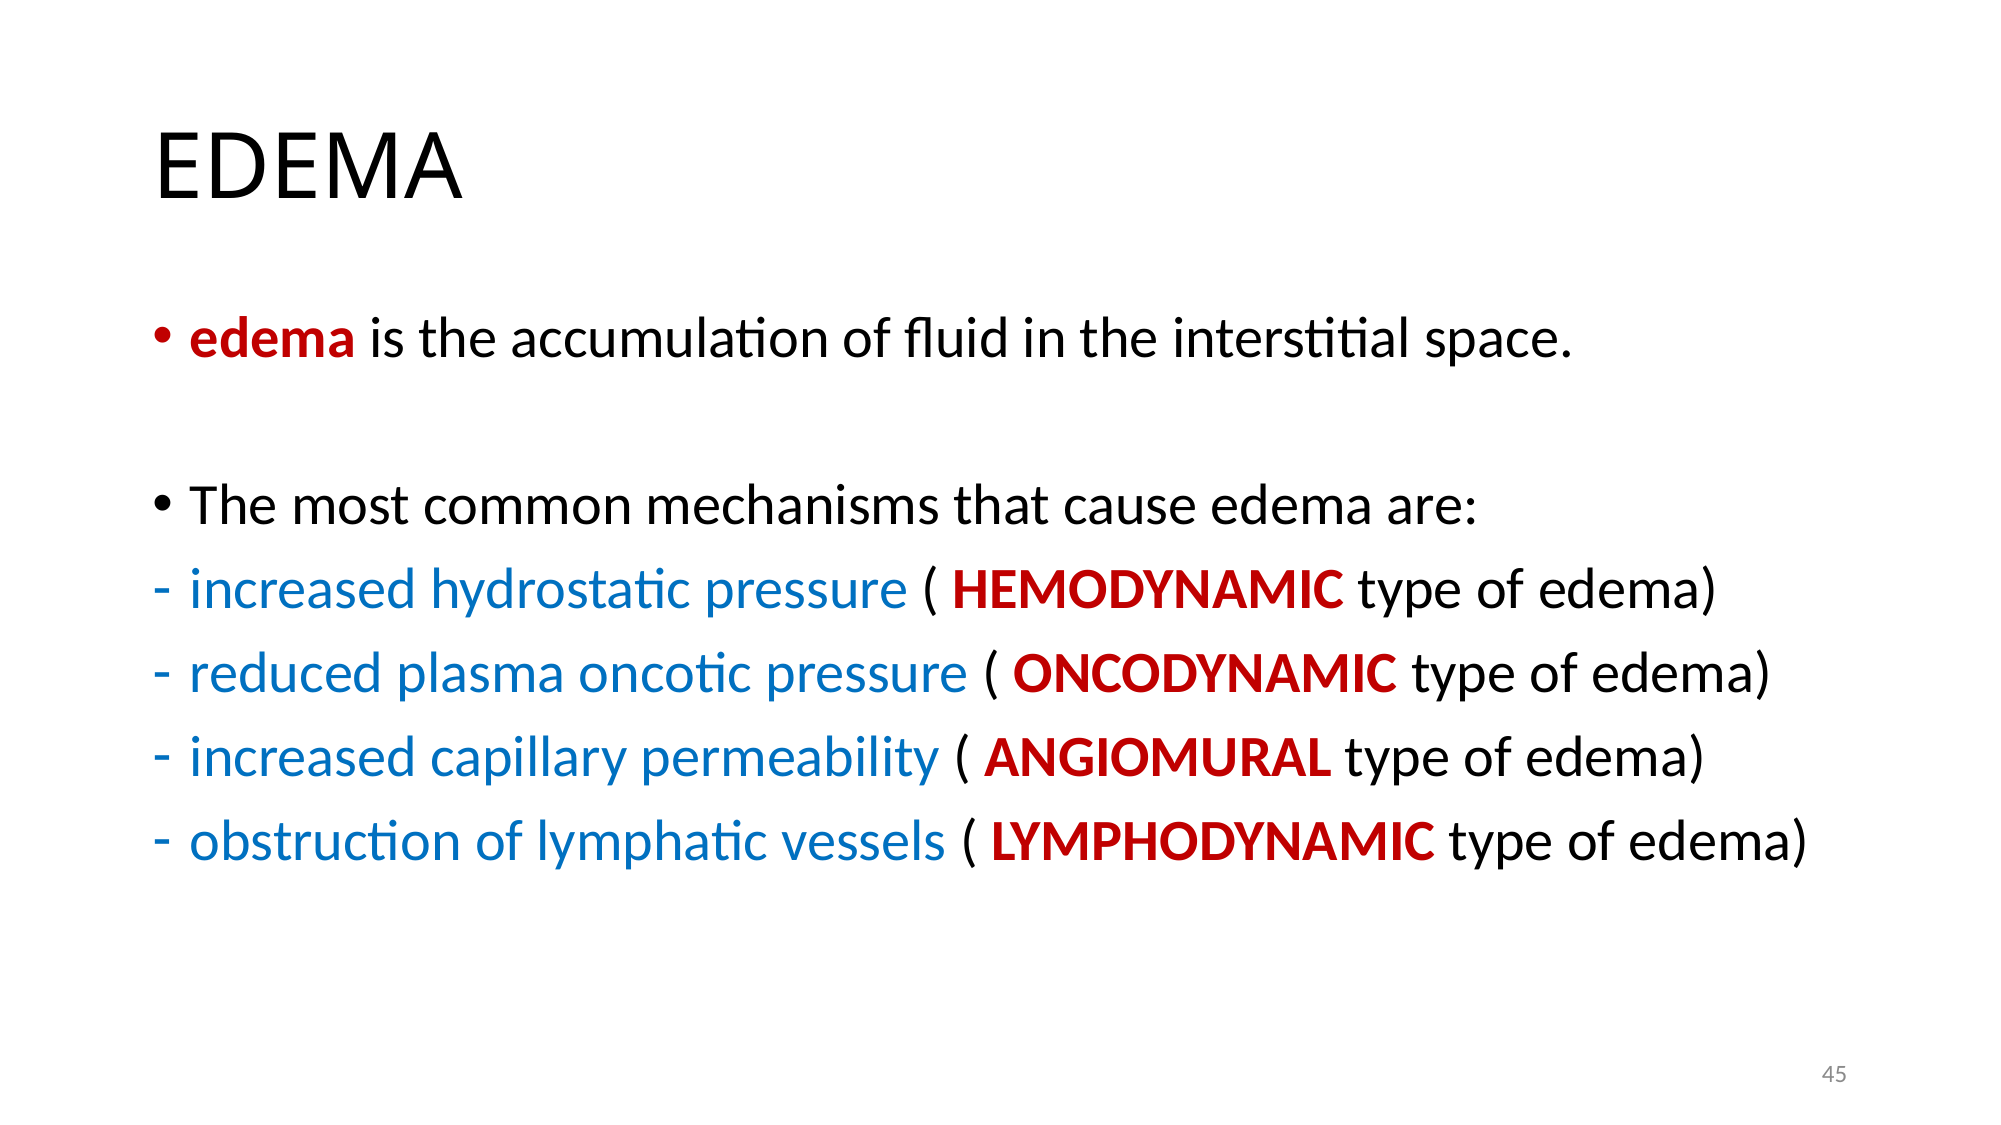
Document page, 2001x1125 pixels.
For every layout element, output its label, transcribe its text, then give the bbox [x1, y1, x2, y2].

title EDEMA [137, 59, 1863, 278]
list edema is the accumulation of fluid in the interstitial space. The most common mechanisms that cause edema are: increased hydrostatic pressure ( HEMODYNAMIC type of edema) reduced plasma oncotic pressure ( ONCODYNAMIC type of edema) increased capillary permeability ( ANGIOMURAL type of edema) obstruction of lymphatic vessels ( LYMPHODYNAMIC type of edema) [137, 299, 1863, 1014]
slide_number 45 [1412, 1042, 1863, 1103]
